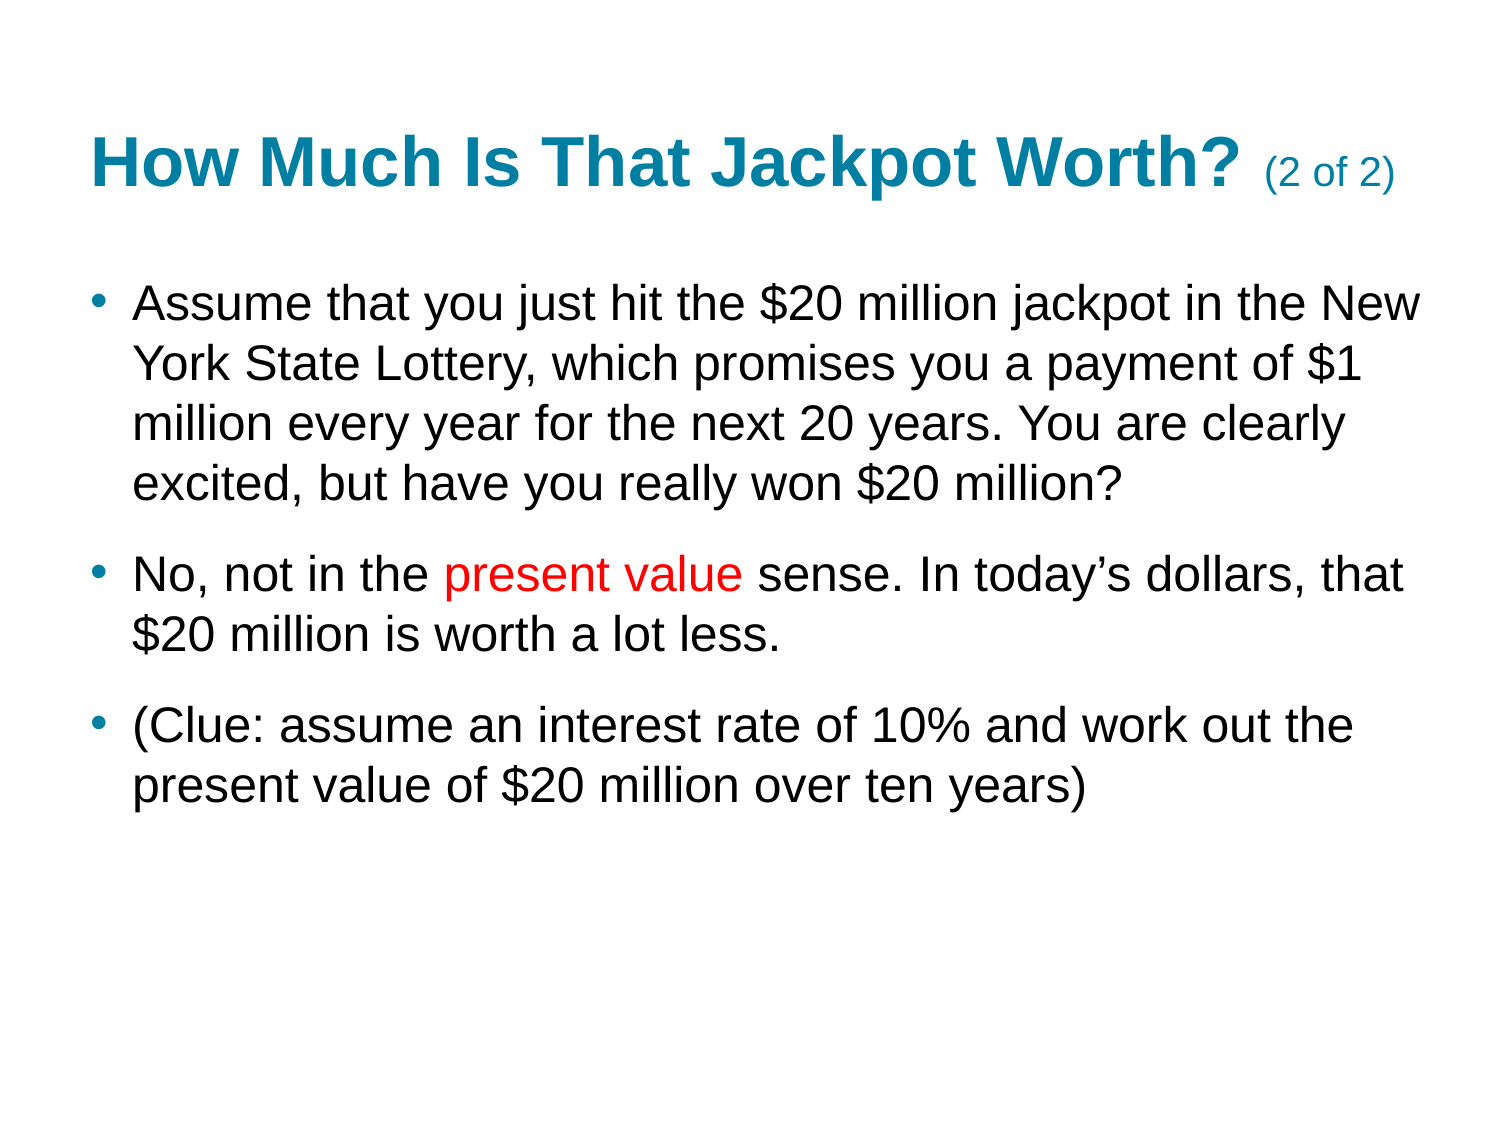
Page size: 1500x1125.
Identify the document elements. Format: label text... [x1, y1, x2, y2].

title How Much Is That Jackpot Worth? (2 of 2) [75, 35, 1425, 216]
list Assume that you just hit the $20 million jackpot in the New York State Lottery, which promises you a payment of $1 million every year for the next 20 years. You are clearly excited, but have you really won $20 million? No, not in the present value sense. In today’s dollars, that $20 million is worth a lot less. (Clue: assume an interest rate of 10% and work out the present value of $20 million over ten years) [75, 255, 1471, 1021]
